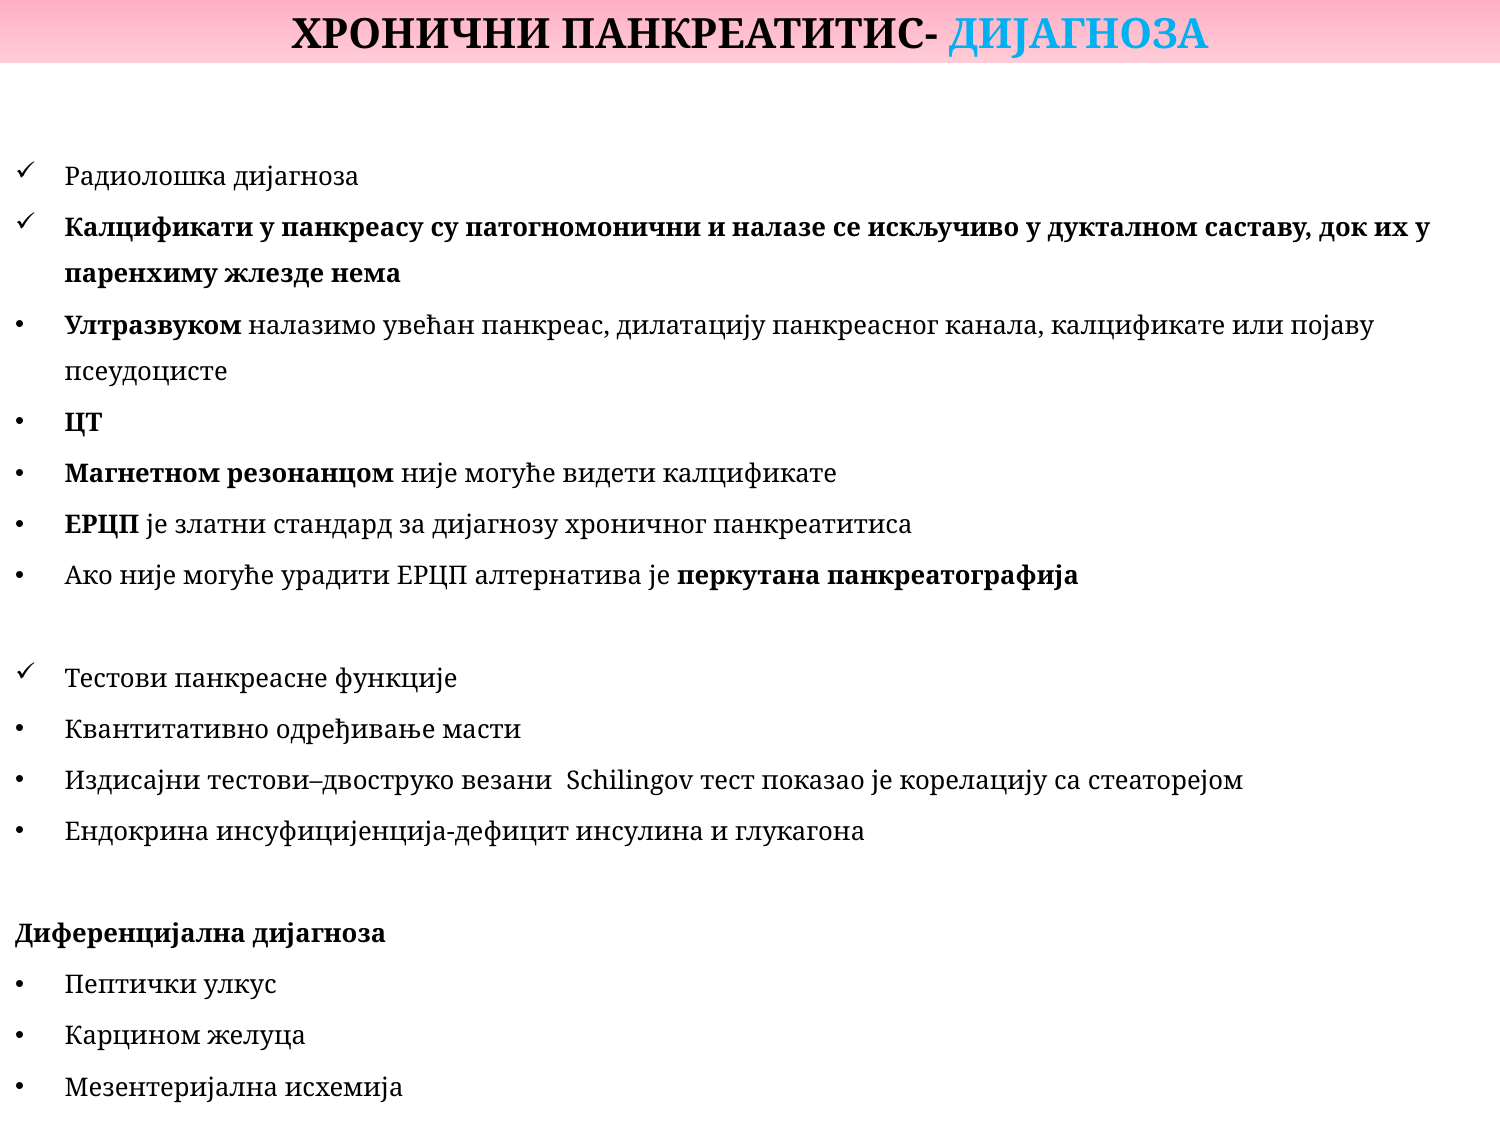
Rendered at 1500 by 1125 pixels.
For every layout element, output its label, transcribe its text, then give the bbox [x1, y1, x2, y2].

text_box ХРОНИЧНИ ПАНКРЕАТИТИС- ДИЈАГНОЗА [0, 0, 1500, 63]
list Радиолошка дијагноза Калцификати у панкреасу су патогномонични и налазе се искључиво у дукталном саставу, док их у паренхиму жлезде нема Ултразвуком налазимо увећан панкреас, дилатацију панкреасног канала, калцификате или појаву псеудоцисте ЦТ Магнетном резонанцом није могуће видети калцификате ЕРЦП је златни стандард за дијагнозу хроничног панкреатитиса Ако није могуће урадити ЕРЦП алтернатива је перкутана панкреатографија Тестови панкреасне функције Квантитативно одређивање масти Издисајни тестови–двоструко везани Schilingov тест показао је корелацију са стеаторејом Ендокрина инсуфицијенција-дефицит инсулина и глукагона Диференцијална дијагноза Пептички улкус Карцином желуца Мезентеријална исхемија [0, 137, 1500, 1113]
